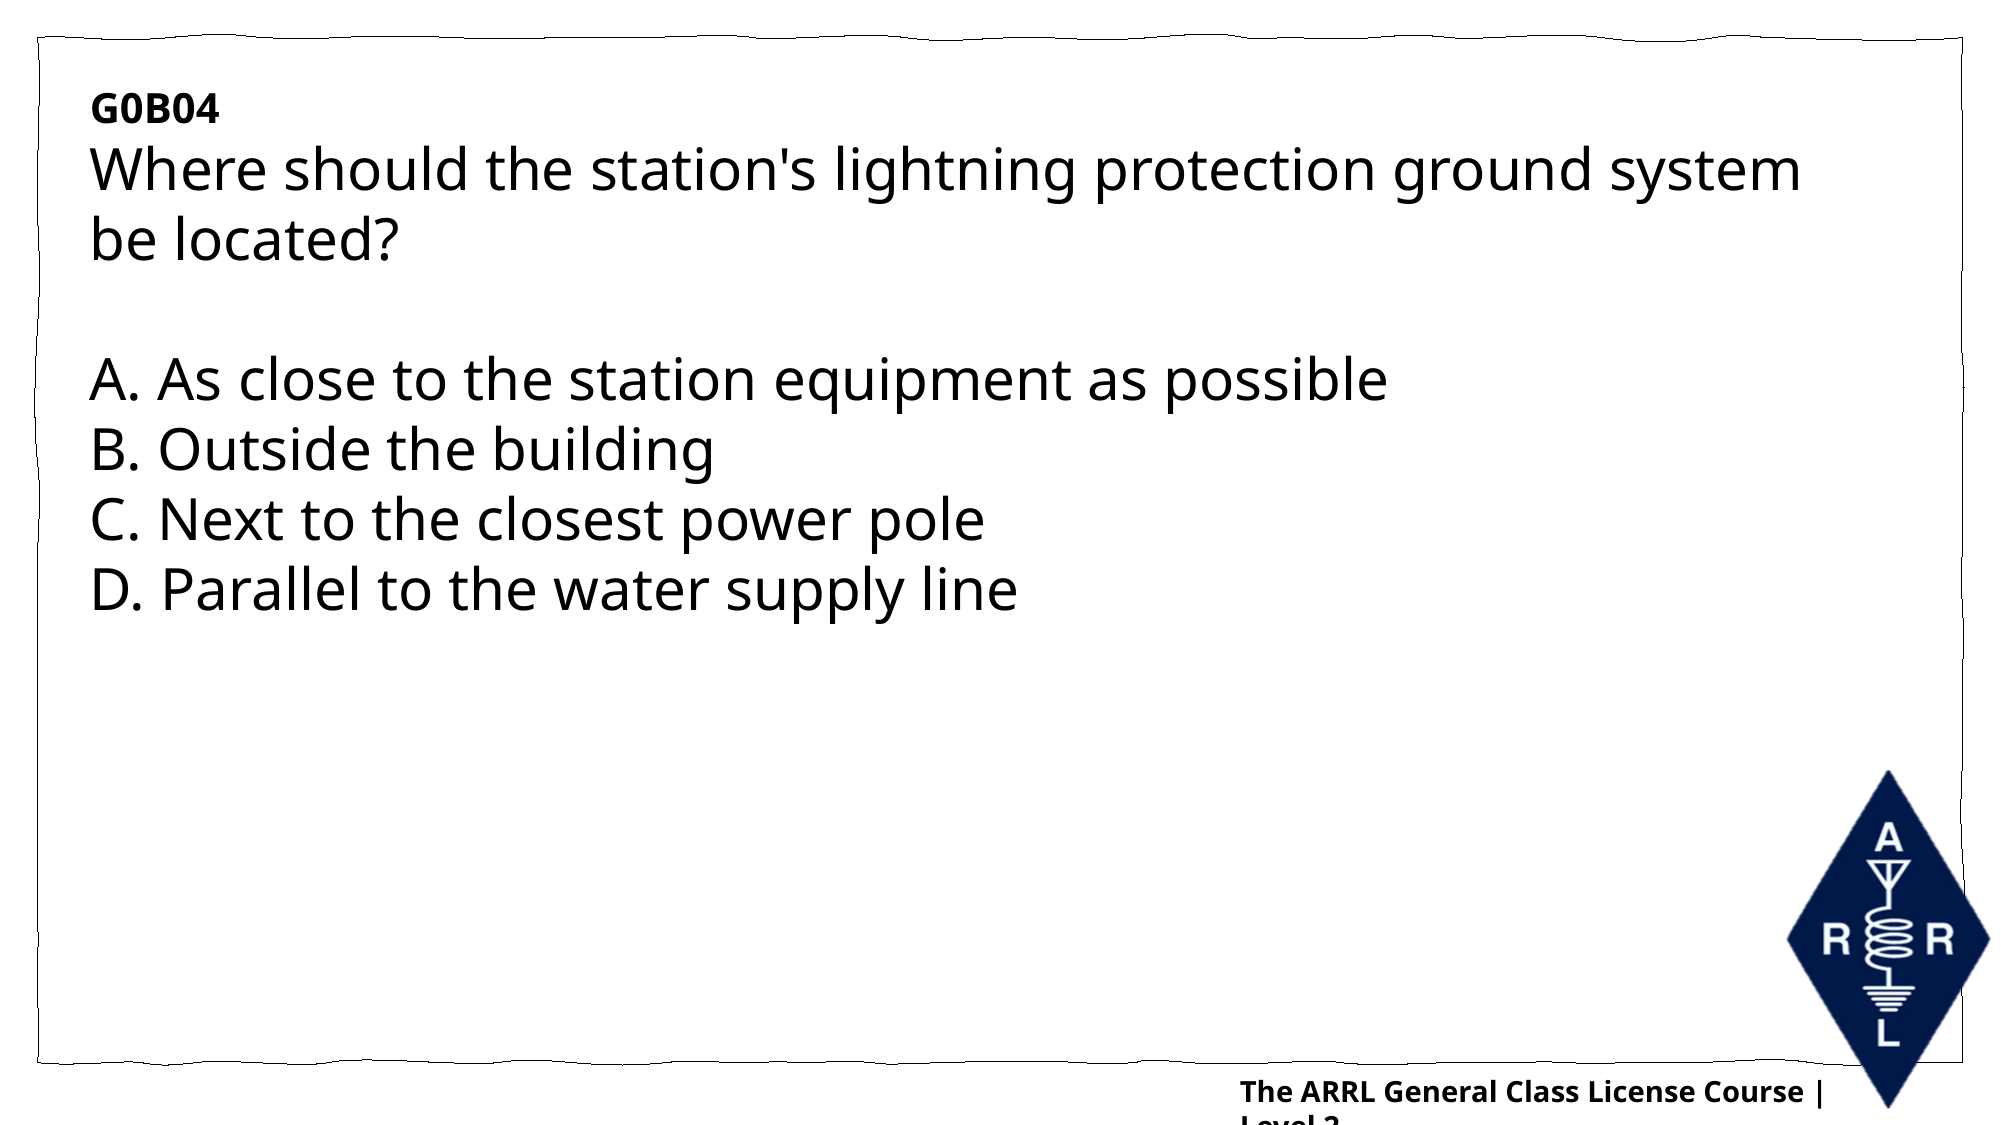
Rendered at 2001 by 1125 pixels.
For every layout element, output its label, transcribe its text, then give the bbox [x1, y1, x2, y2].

picture [1773, 752, 1999, 1125]
text_box G0B04 Where should the station's lightning protection ground system be located? A. As close to the station equipment as possible B. Outside the building C. Next to the closest power pole D. Parallel to the water supply line [75, 74, 1850, 630]
